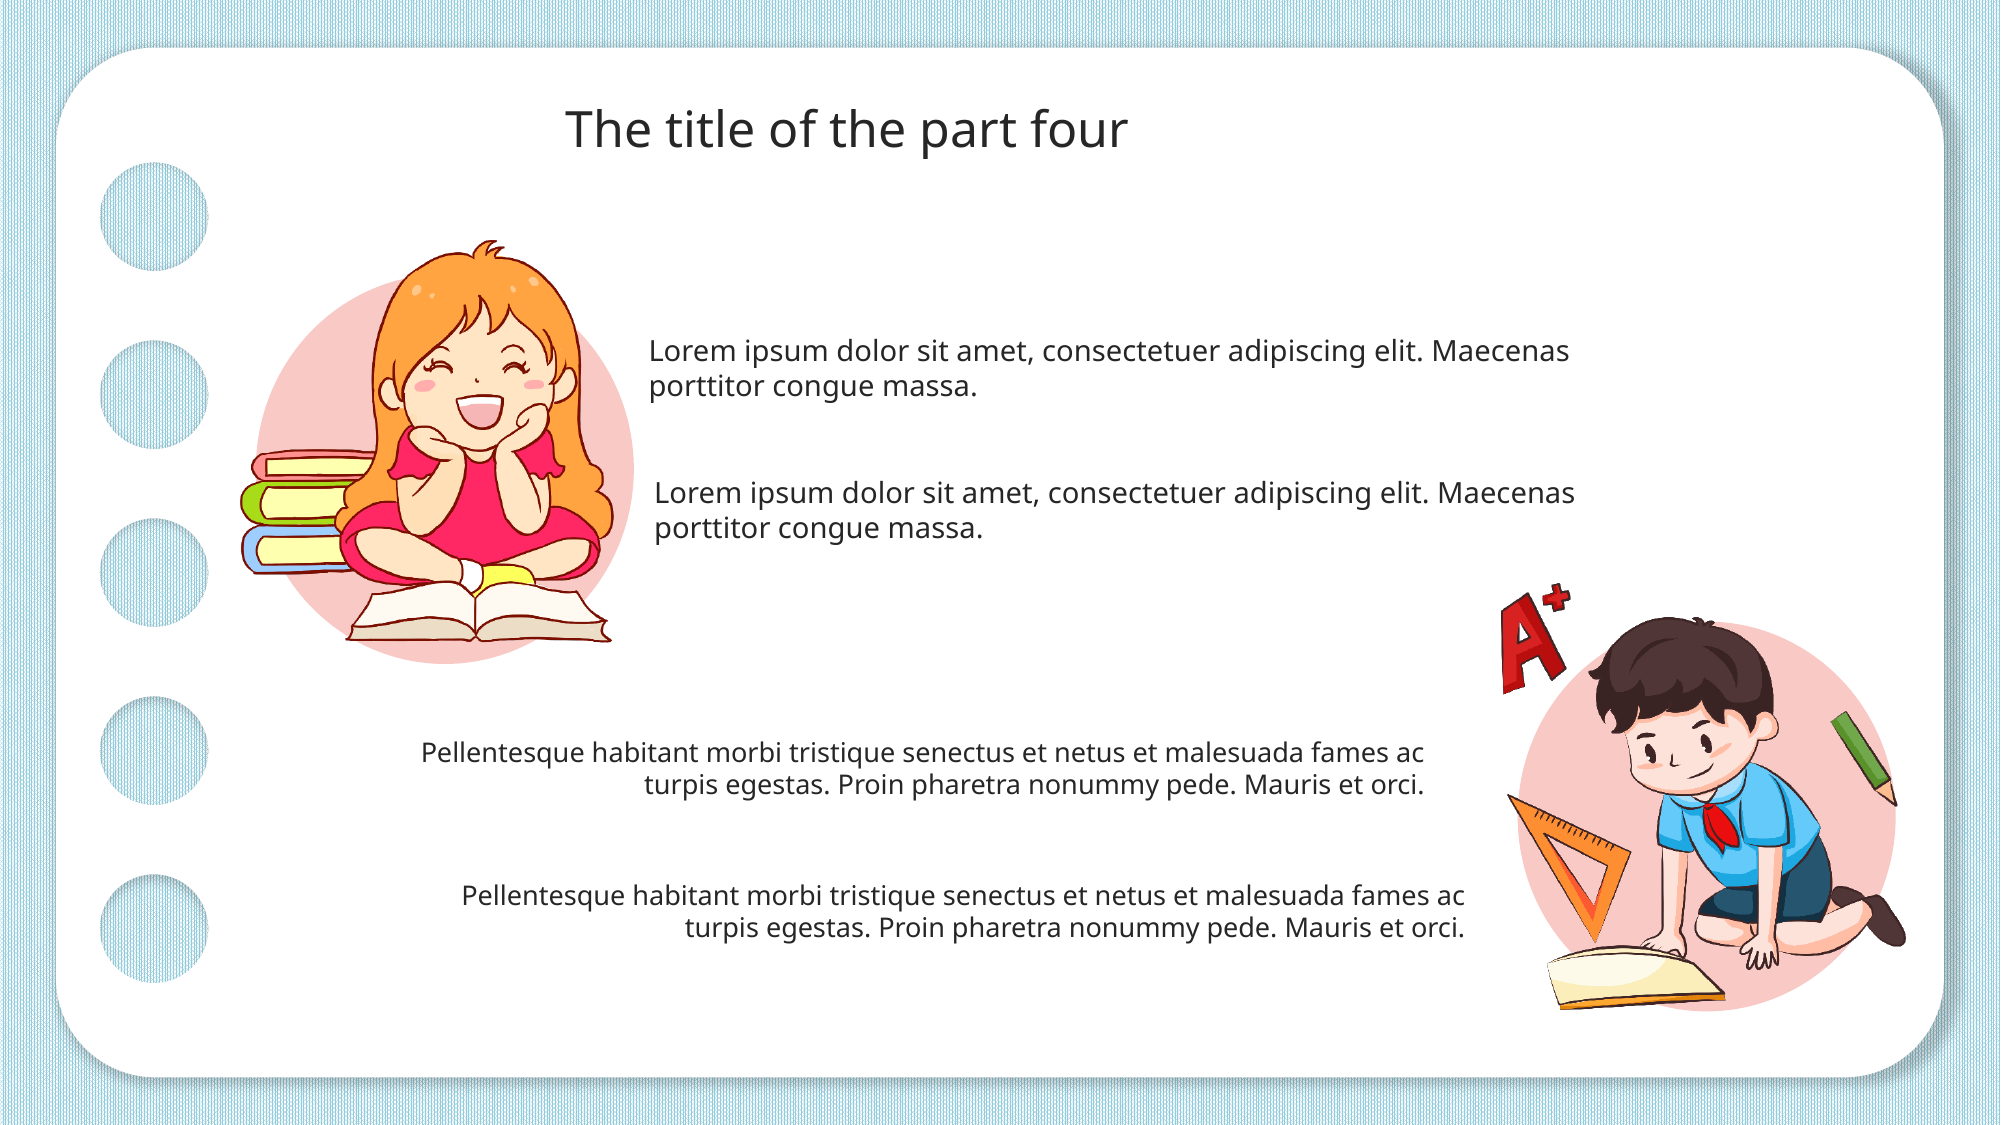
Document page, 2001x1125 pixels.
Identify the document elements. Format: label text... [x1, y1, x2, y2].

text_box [169, 165, 733, 729]
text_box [1436, 514, 1977, 1055]
text_box The title of the part four [551, 89, 1343, 165]
text_box Lorem ipsum dolor sit amet, consectetuer adipiscing elit. Maecenas porttitor congue massa. [738, 467, 1667, 552]
text_box Pellentesque habitant morbi tristique senectus et netus et malesuada fames ac turpis egestas. Proin pharetra nonummy pede. Mauris et orci. [422, 870, 1431, 983]
text_box Lorem ipsum dolor sit amet, consectetuer adipiscing elit. Maecenas porttitor congue massa. [738, 324, 1662, 410]
text_box Pellentesque habitant morbi tristique senectus et netus et malesuada fames ac turpis egestas. Proin pharetra nonummy pede. Mauris et orci. [381, 727, 1431, 841]
